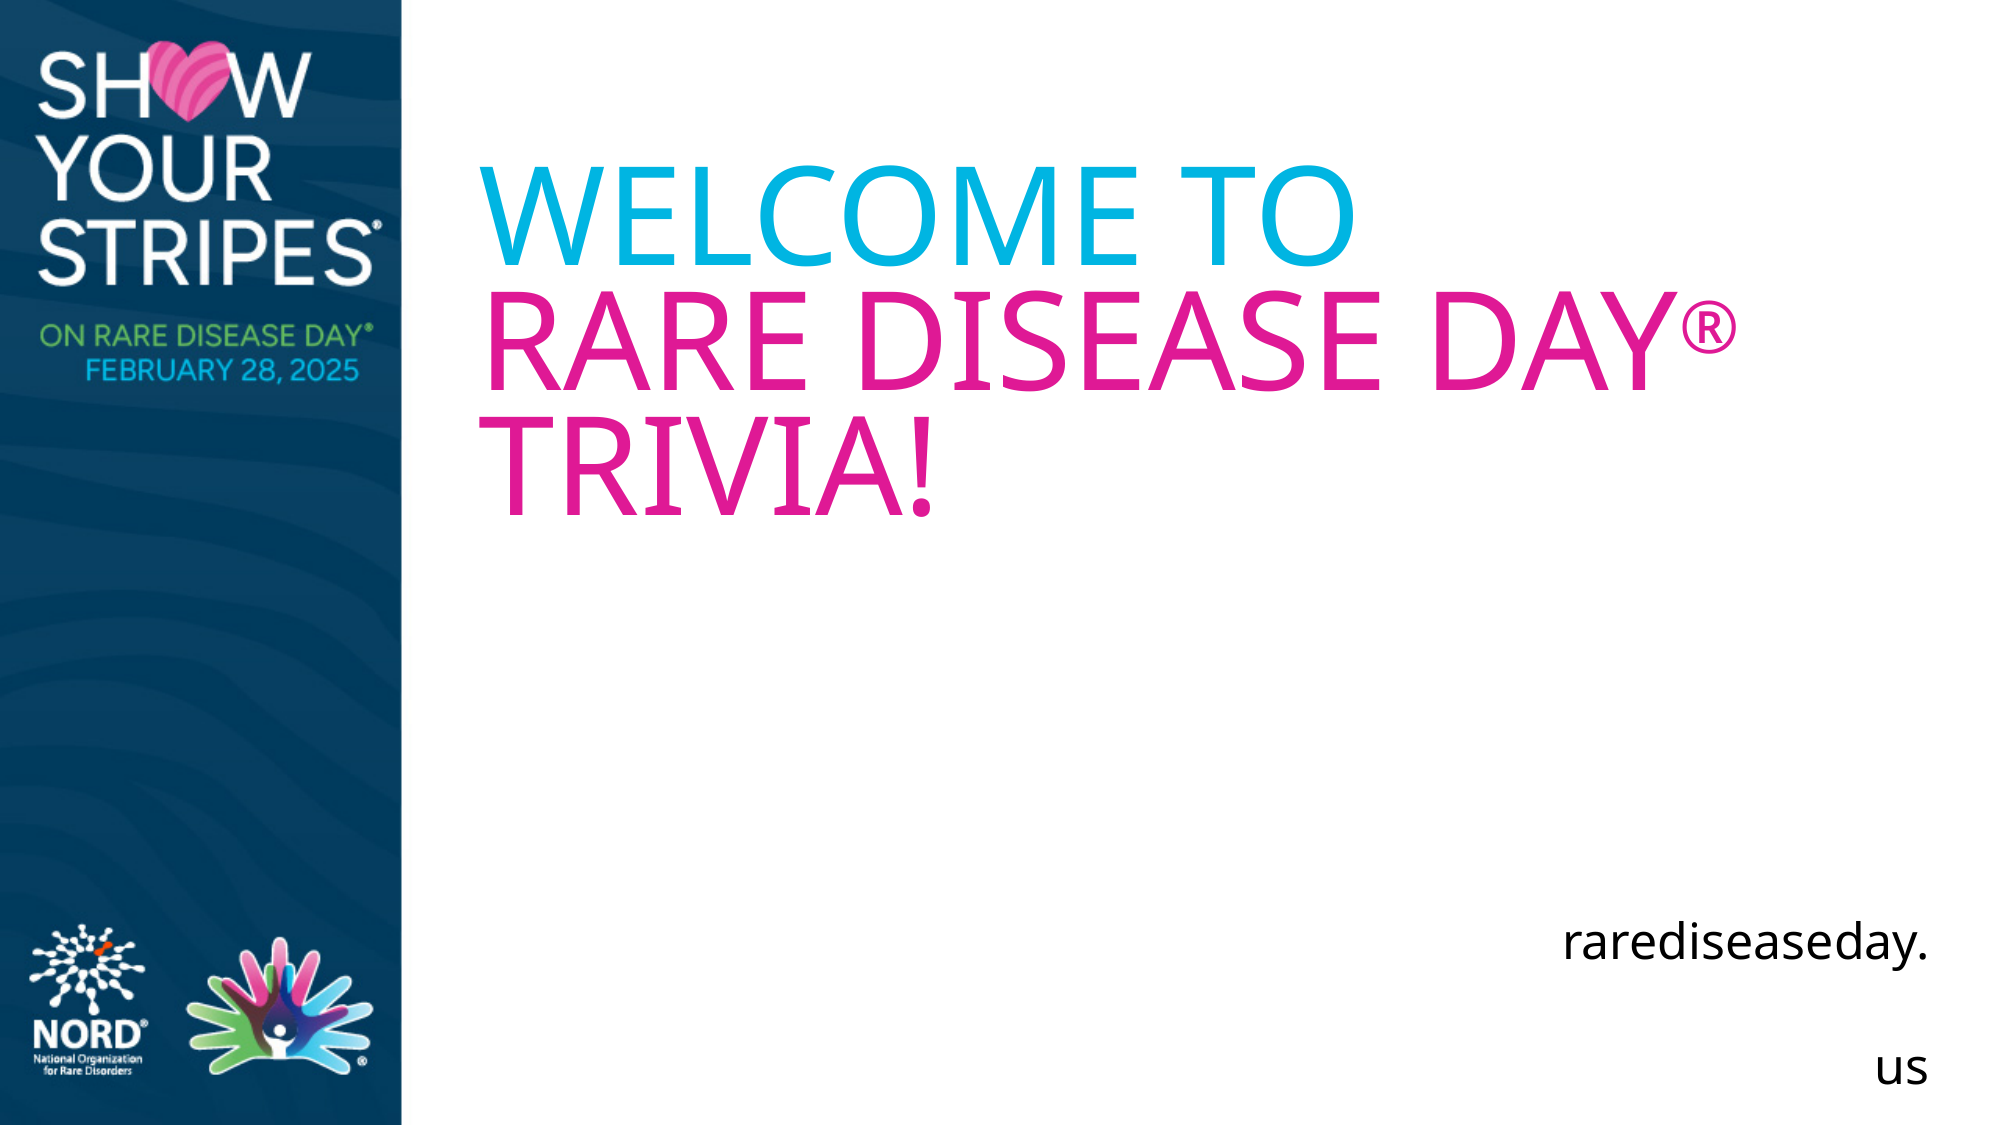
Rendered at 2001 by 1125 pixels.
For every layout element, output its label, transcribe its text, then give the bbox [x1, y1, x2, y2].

picture [0, 0, 2001, 1125]
title WELCOME TO RARE DISEASE DAY® TRIVIA! [463, 158, 1945, 551]
text_box rarediseaseday.us [1520, 1001, 1945, 1103]
